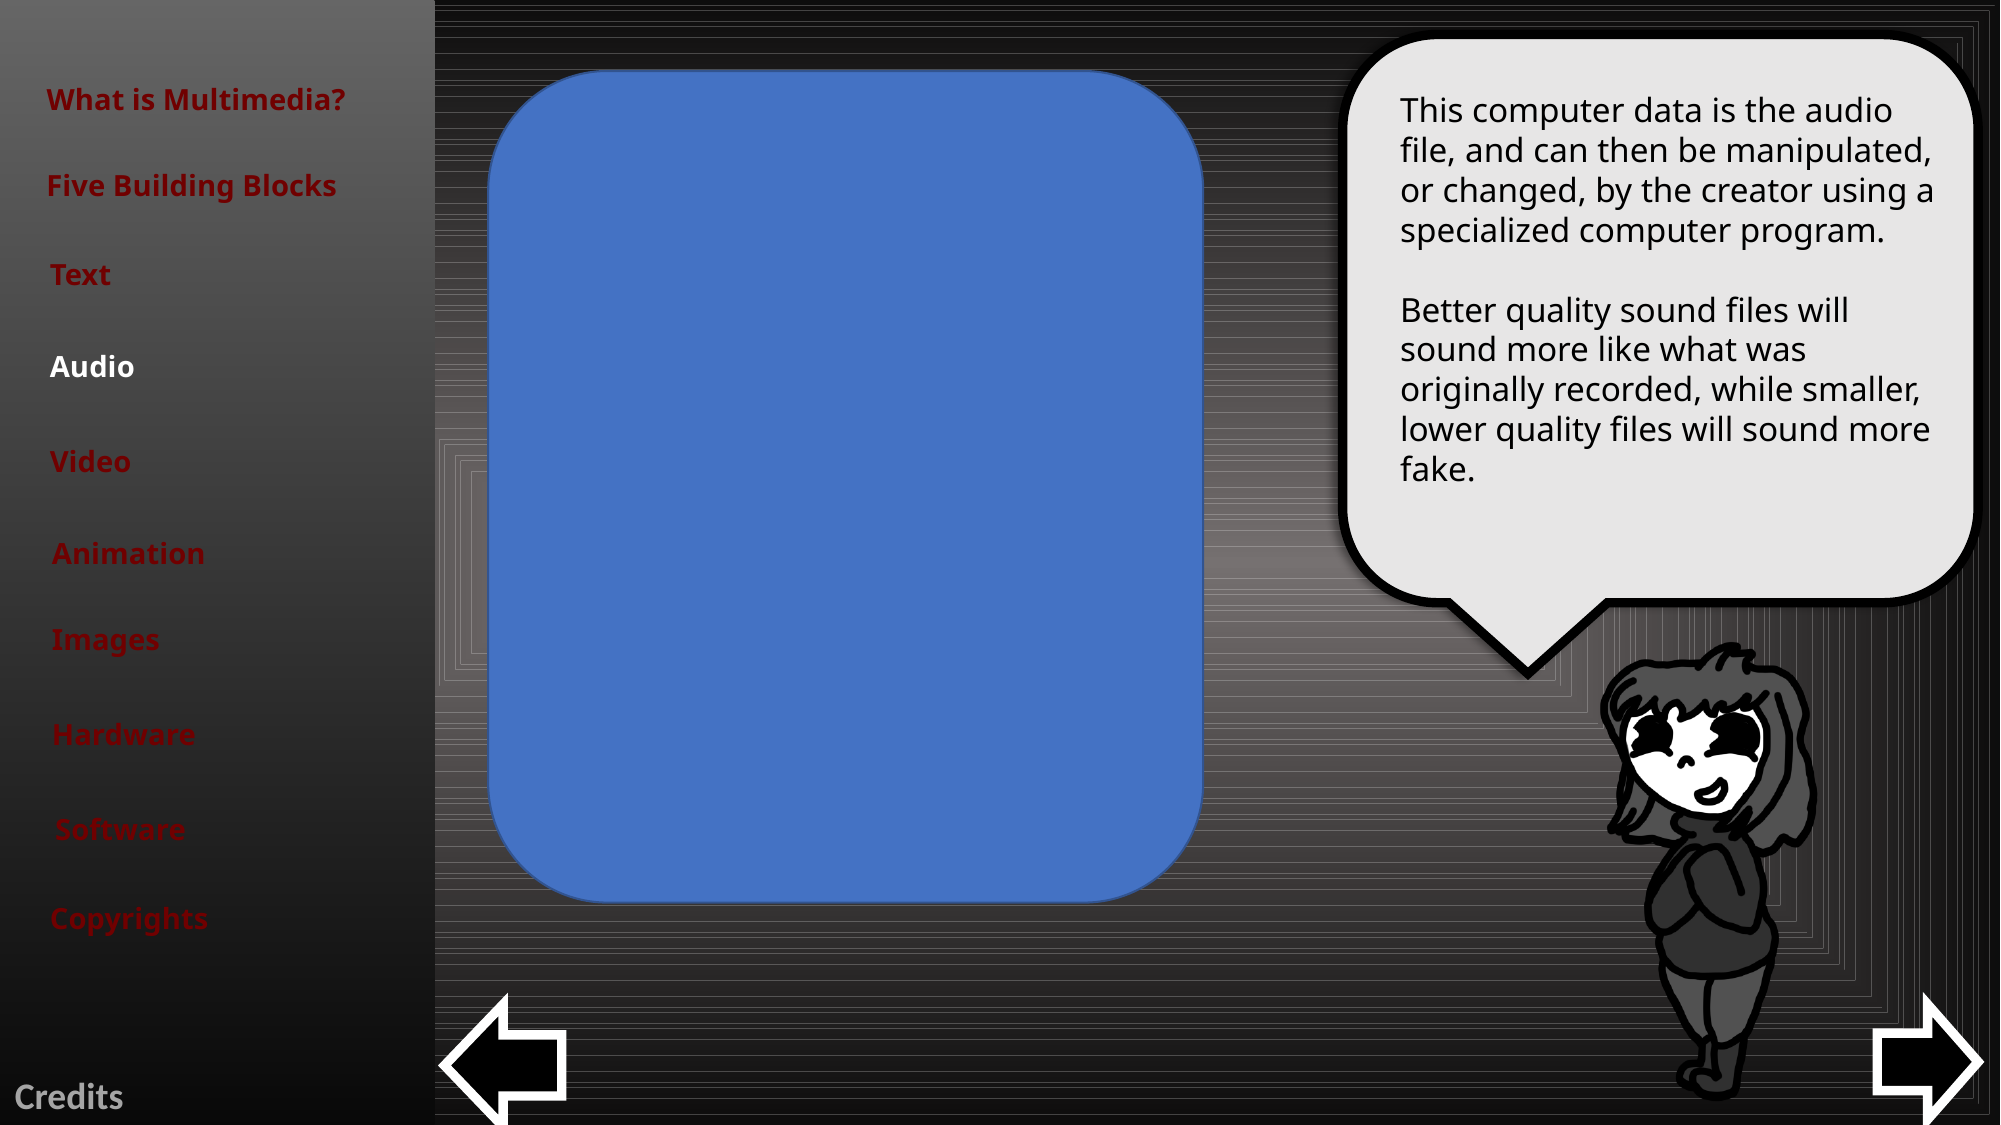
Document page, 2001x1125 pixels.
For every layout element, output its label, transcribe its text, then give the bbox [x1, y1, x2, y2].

text_box Audio [34, 340, 359, 391]
text_box [1876, 1001, 1980, 1123]
text_box Copyrights [34, 892, 381, 943]
text_box Hardware [37, 709, 383, 759]
text_box [1341, 33, 1980, 676]
text_box [487, 69, 1205, 904]
text_box What is Multimedia? [31, 74, 457, 124]
text_box Five Building Blocks [31, 159, 435, 210]
picture [1579, 624, 1839, 1112]
text_box Images [37, 614, 362, 664]
text_box Animation [37, 528, 370, 578]
text_box This computer data is the audio file, and can then be manipulated, or changed, by the creator using a specialized computer program. Better quality sound files will sound more like what was originally recorded, while smaller, lower quality files will sound more fake. [1385, 81, 1955, 536]
text_box Software [40, 803, 381, 854]
text_box Video [34, 436, 368, 486]
text_box [0, 0, 435, 1125]
text_box Text [34, 249, 368, 299]
text_box Credits [0, 1064, 265, 1125]
text_box [443, 1001, 563, 1125]
